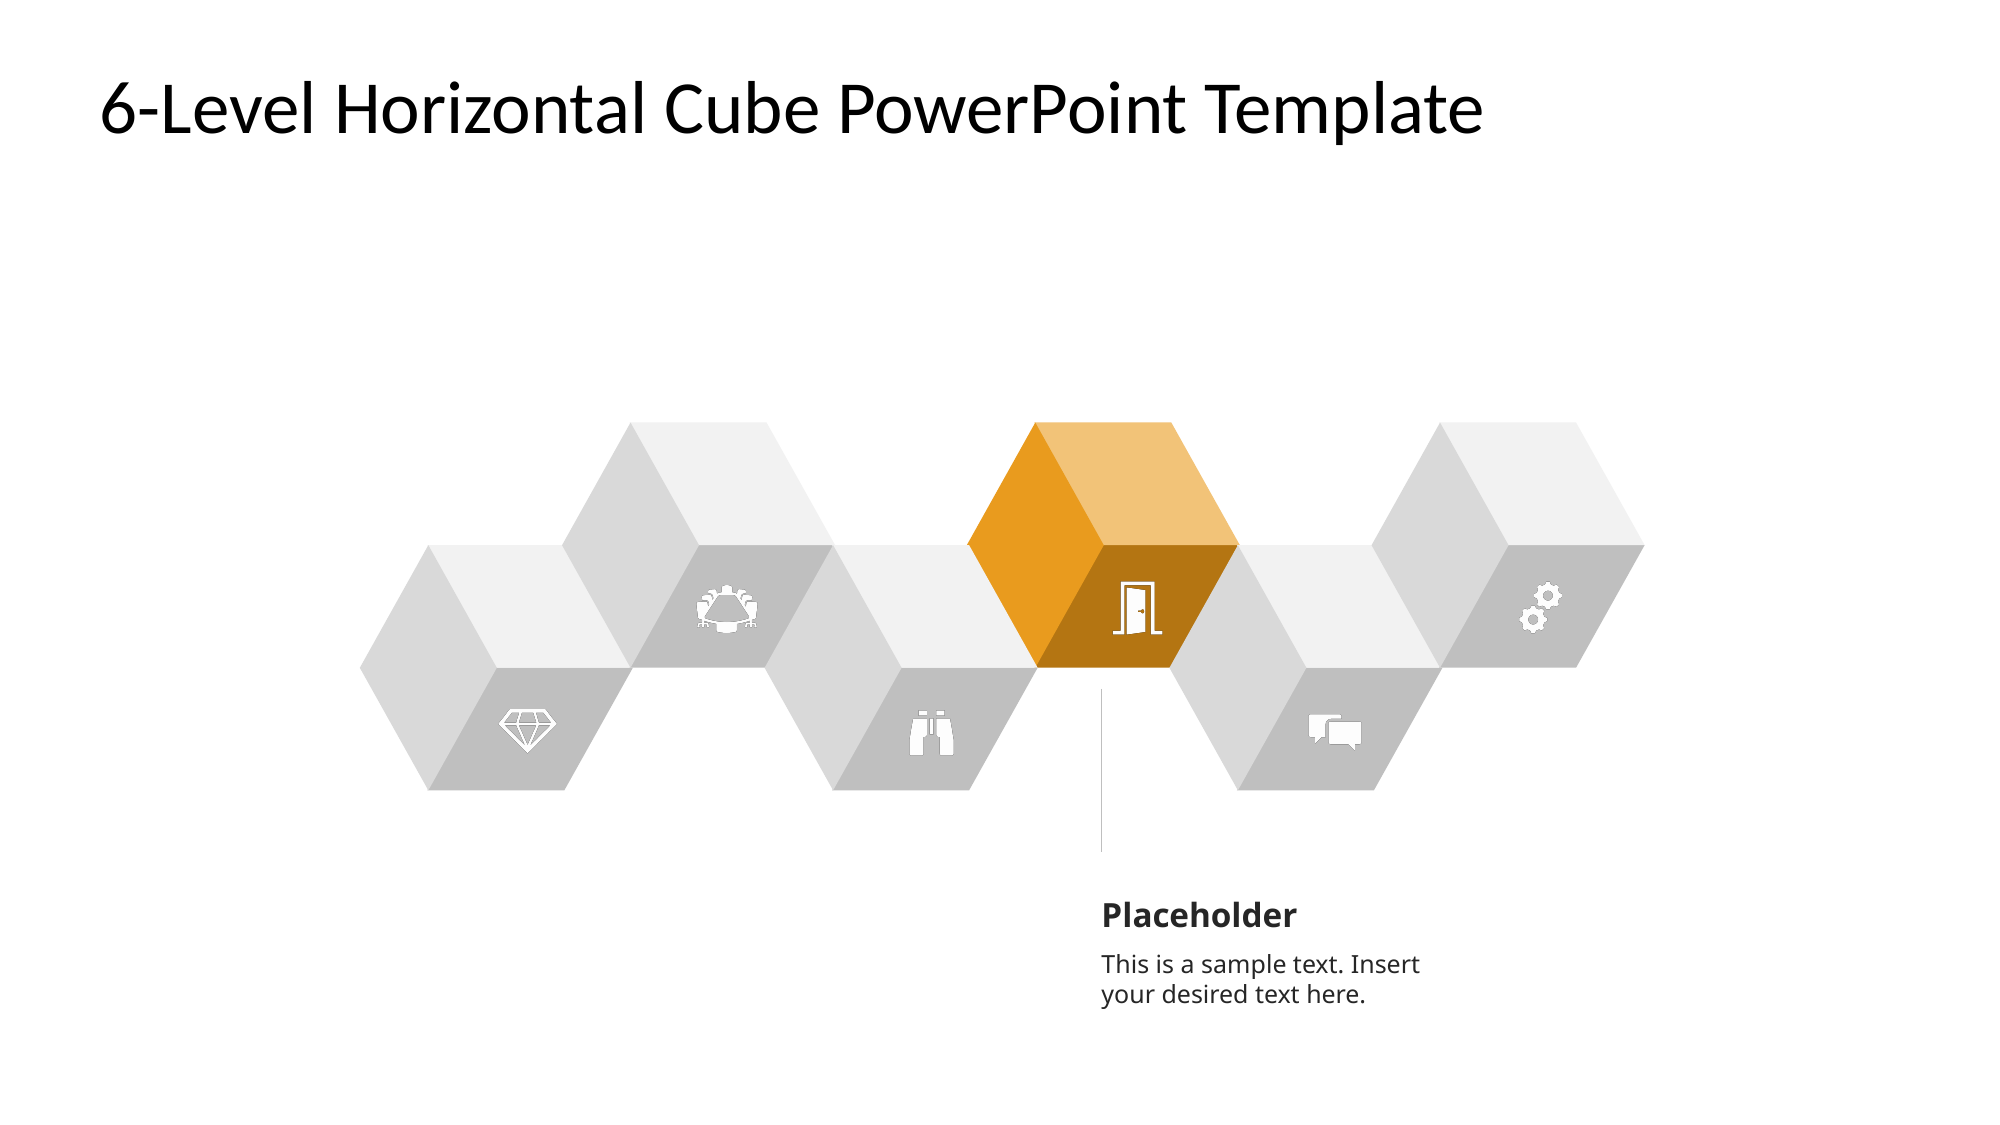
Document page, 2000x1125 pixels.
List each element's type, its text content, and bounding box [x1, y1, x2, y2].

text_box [980, 408, 1227, 682]
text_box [1183, 530, 1429, 805]
picture [1303, 701, 1367, 765]
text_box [1101, 893, 1447, 1023]
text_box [373, 530, 620, 805]
picture [1509, 575, 1573, 639]
picture [1105, 576, 1169, 640]
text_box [778, 530, 1024, 805]
picture [496, 698, 560, 762]
title 6-Level Horizontal Cube PowerPoint Template [99, 45, 1900, 162]
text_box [1385, 408, 1631, 682]
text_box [575, 408, 822, 682]
picture [899, 701, 963, 765]
picture [695, 577, 759, 641]
